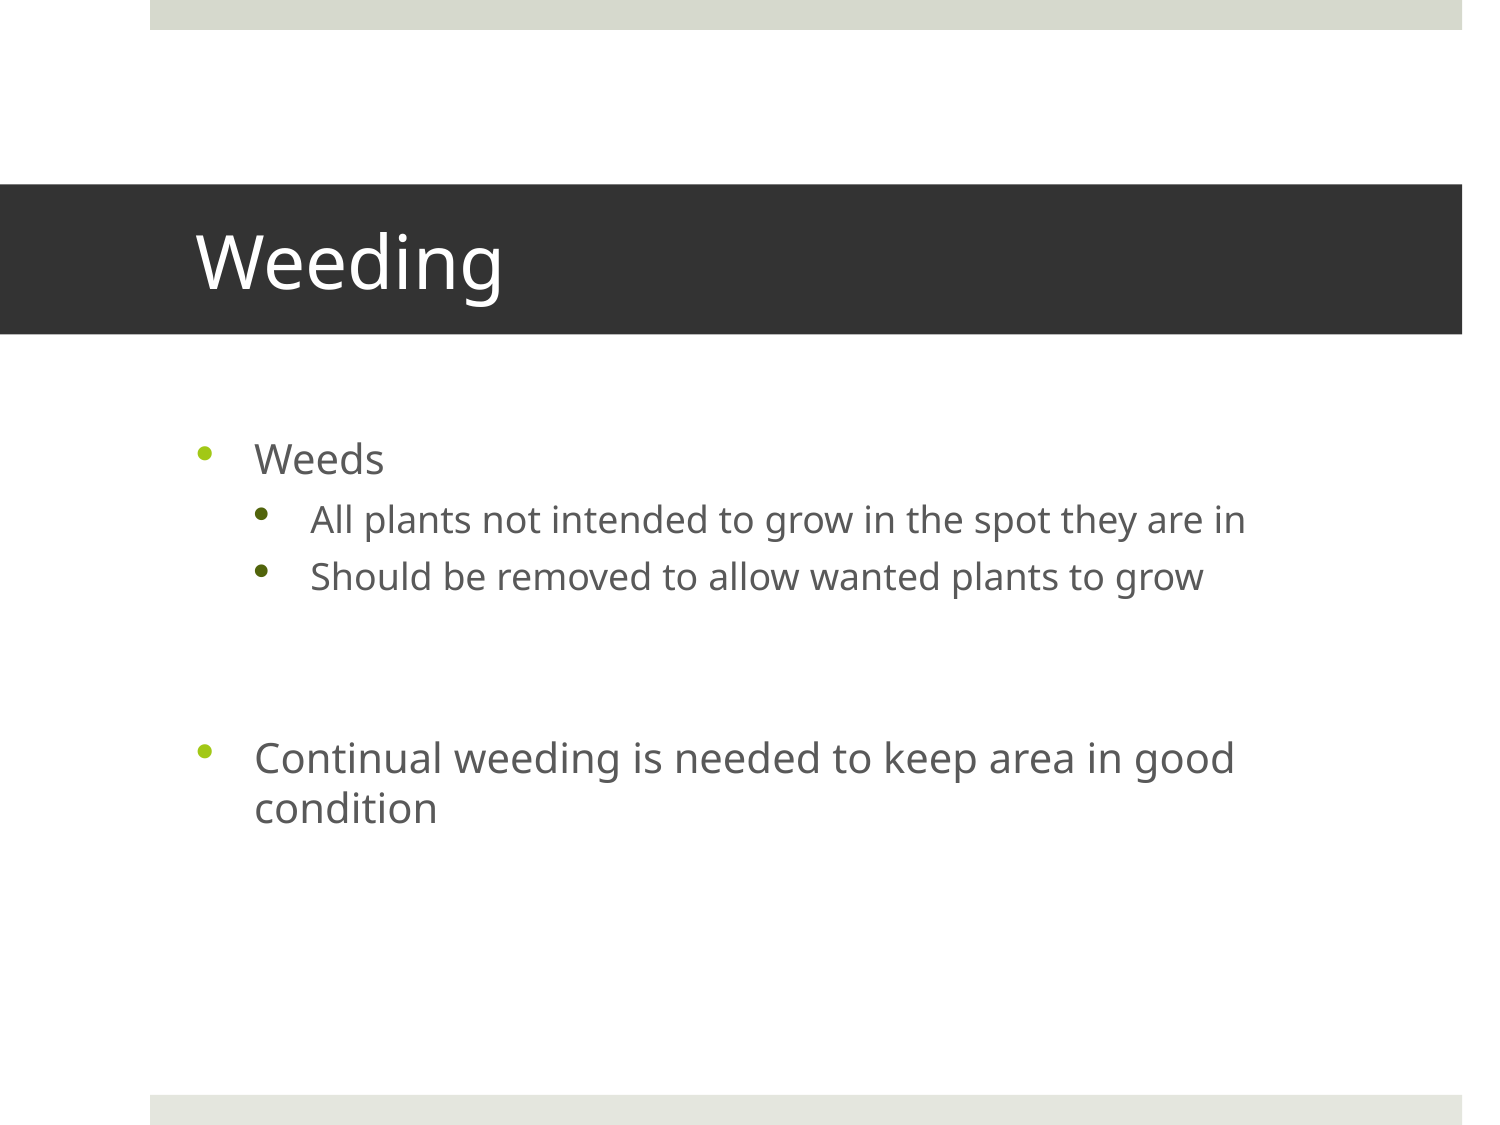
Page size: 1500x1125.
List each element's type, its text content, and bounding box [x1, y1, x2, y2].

title Weeding [0, 184, 1463, 335]
list Weeds All plants not intended to grow in the spot they are in Should be removed to allow wanted plants to grow Continual weeding is needed to keep area in good condition [182, 425, 1432, 1028]
